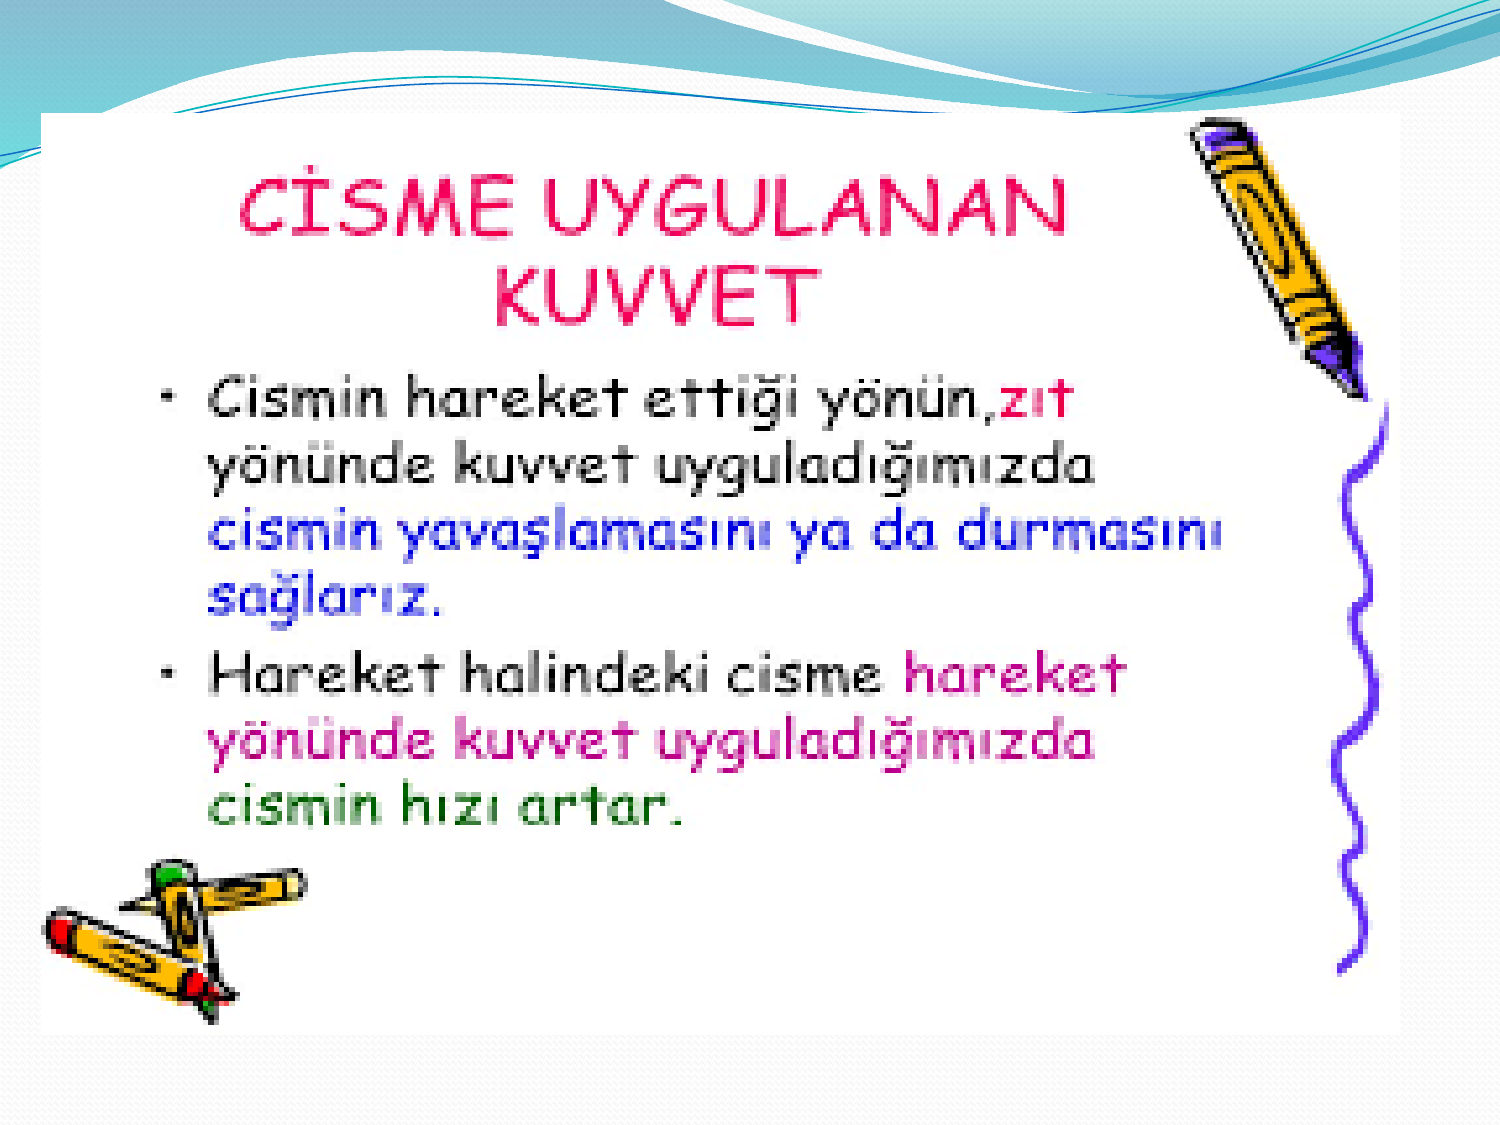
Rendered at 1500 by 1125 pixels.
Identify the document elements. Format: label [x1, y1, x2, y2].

picture [41, 113, 1400, 1036]
